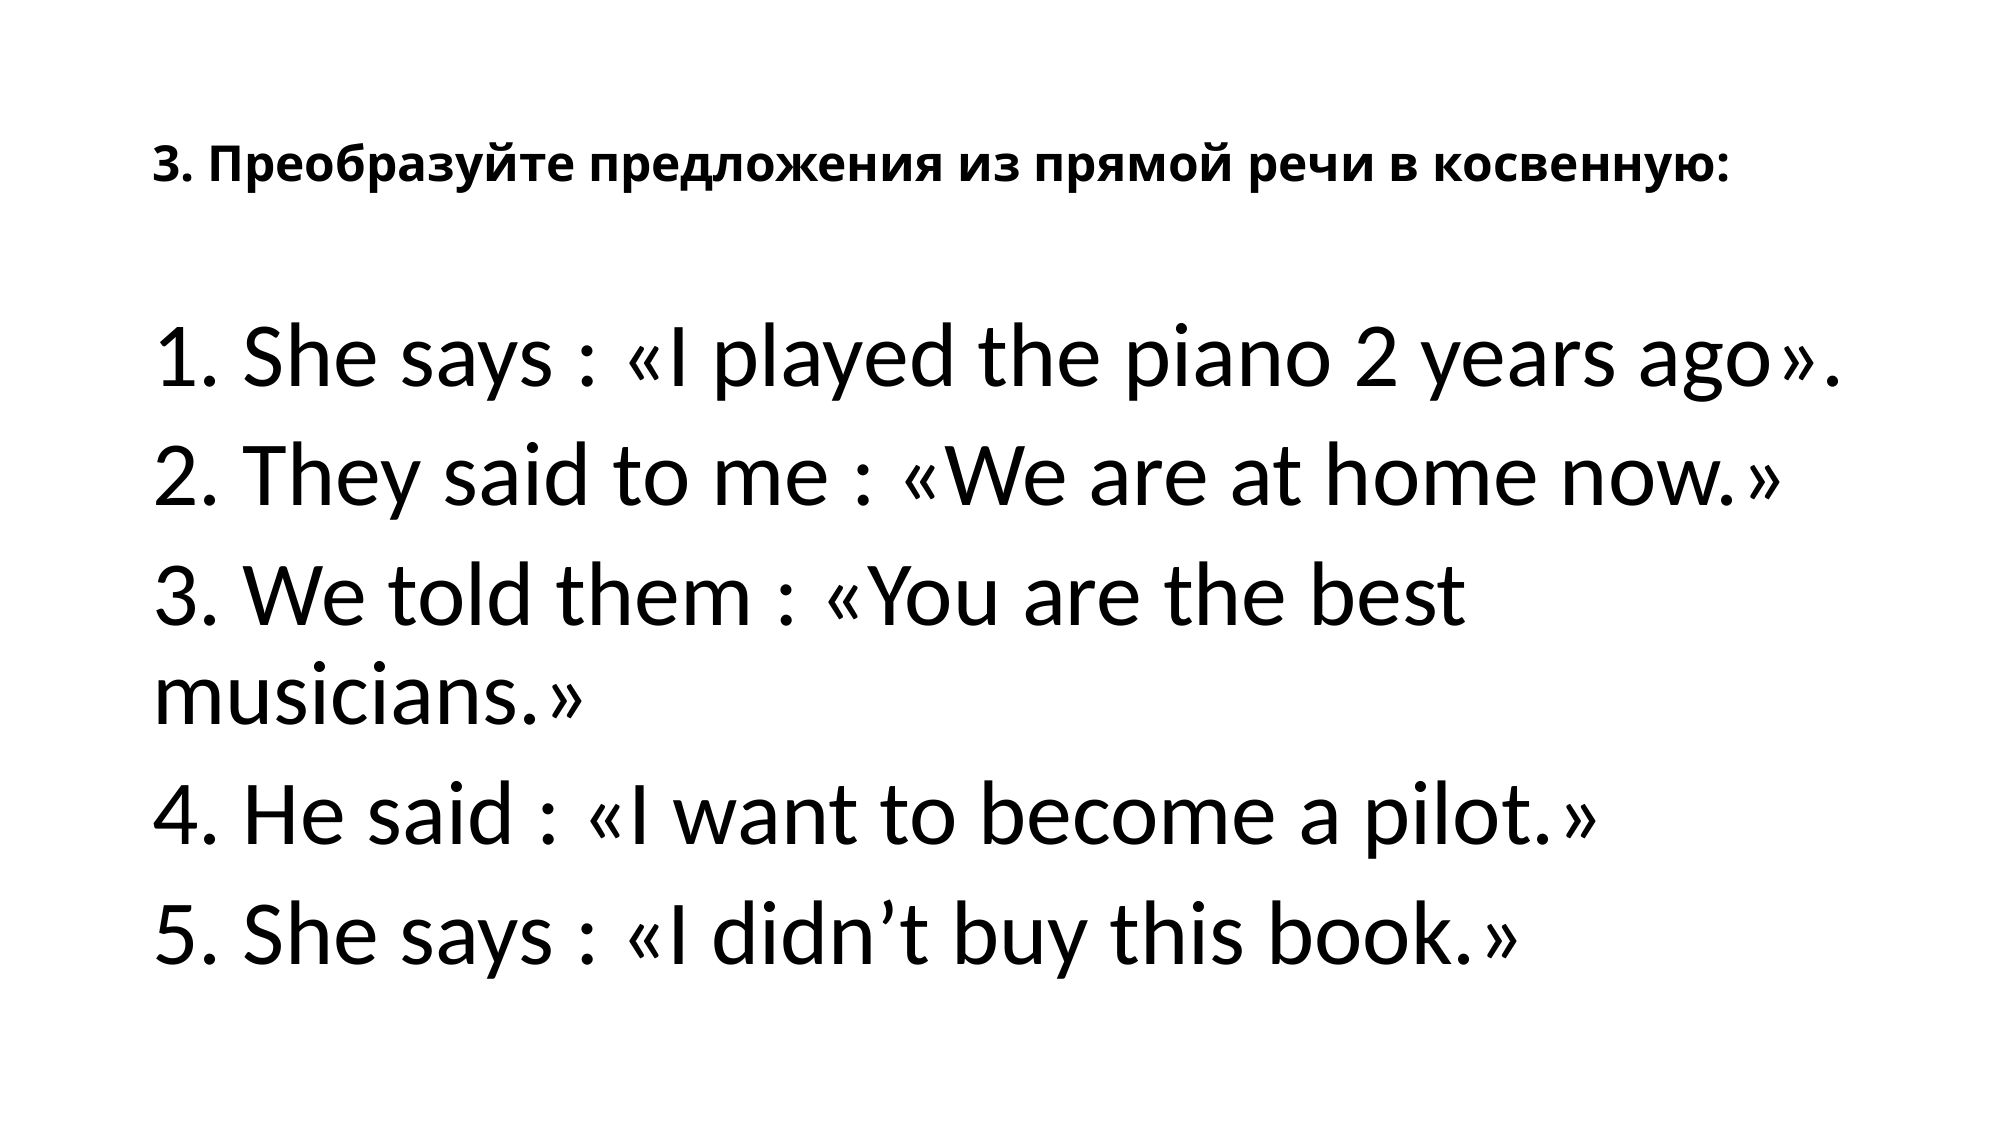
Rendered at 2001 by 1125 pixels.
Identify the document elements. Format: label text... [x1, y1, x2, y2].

list 1. She says : «I played the piano 2 years ago». 2. They said to me : «We are at home now.» 3. We told them : «You are the best musicians.» 4. He said : «I want to become a pilot.» 5. She says : «I didn’t buy this book.» [137, 299, 1863, 1014]
title 3. Преобразуйте предложения из прямой речи в коcвенную: [137, 59, 1863, 278]
